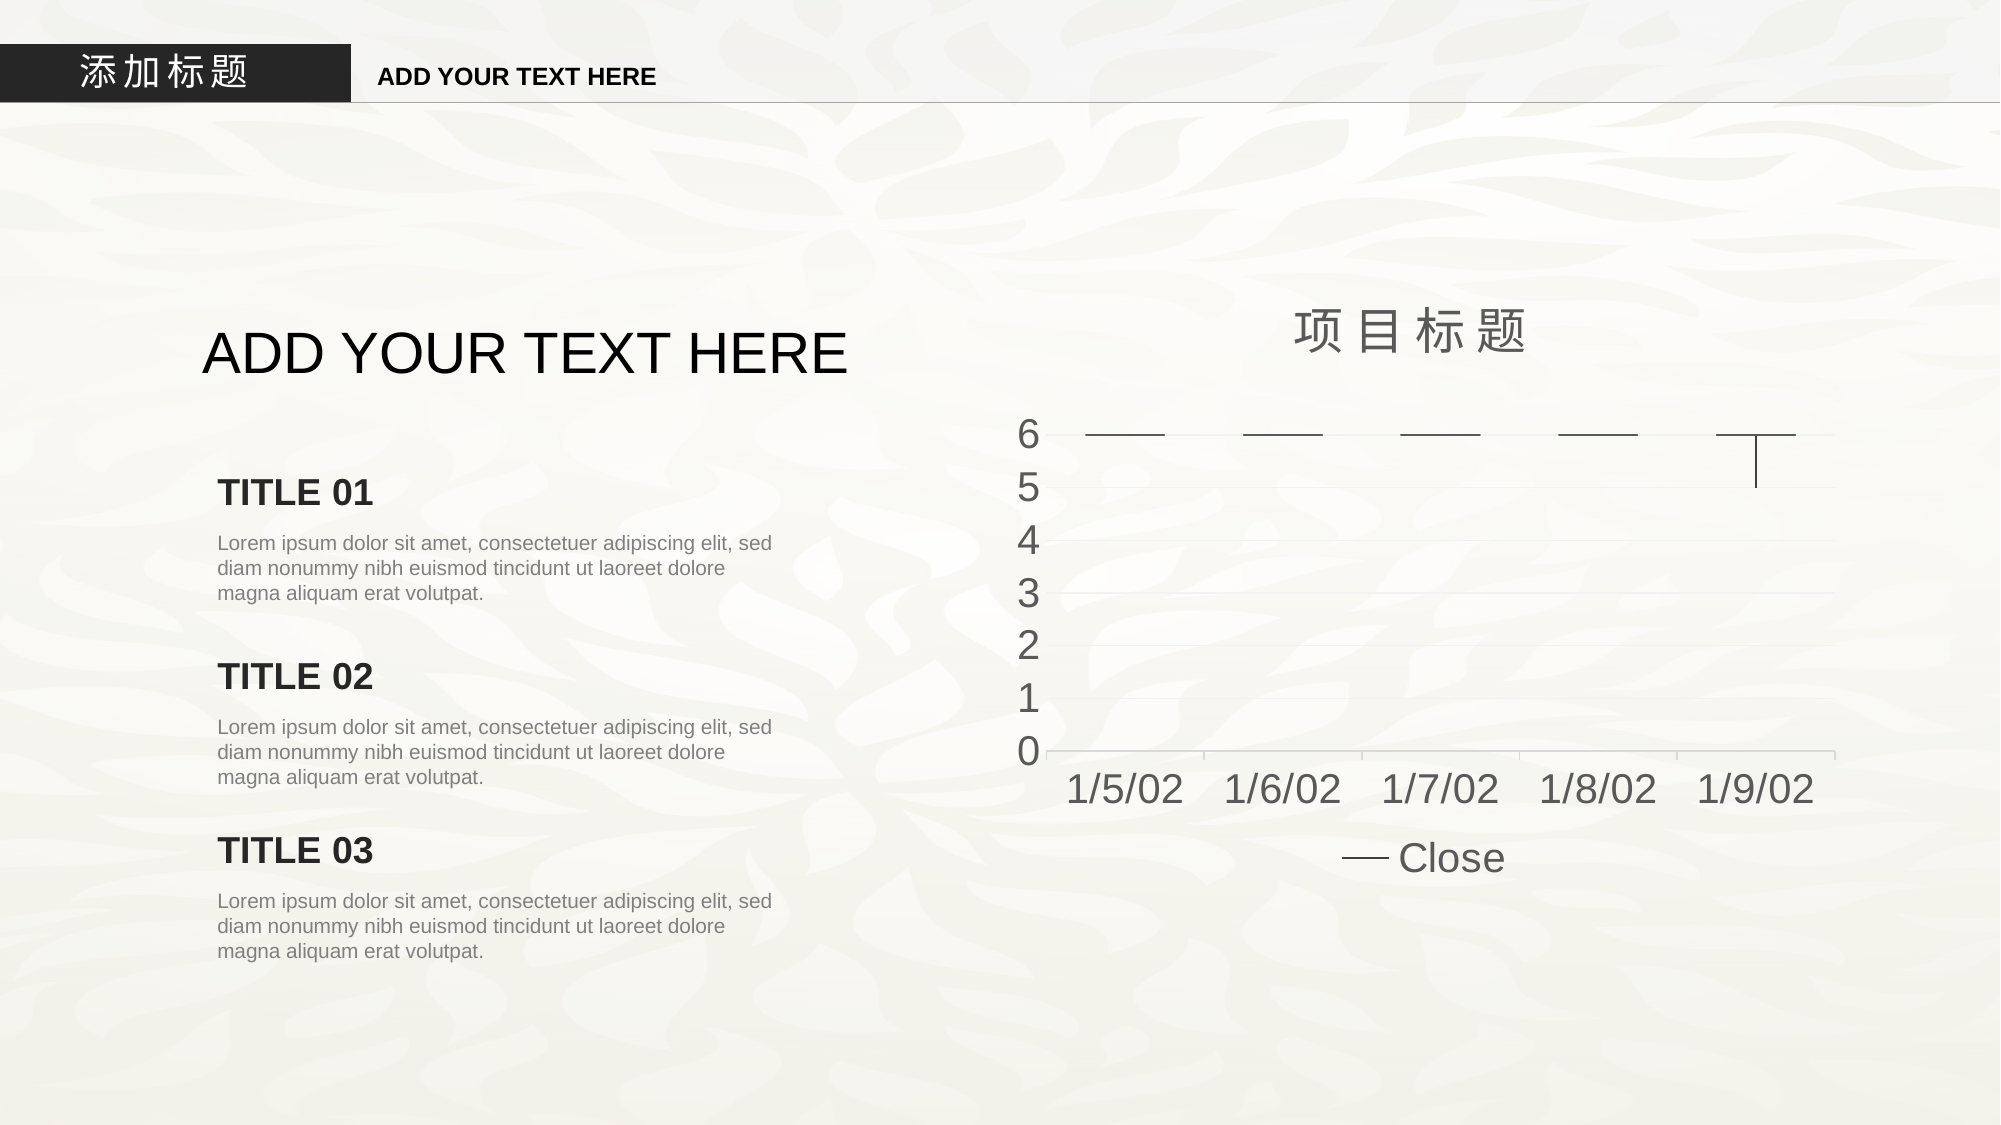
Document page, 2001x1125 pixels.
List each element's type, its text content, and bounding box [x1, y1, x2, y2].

chart [999, 276, 1852, 900]
text_box Lorem ipsum dolor sit amet, consectetuer adipiscing elit, sed diam nonummy nibh euismod tincidunt ut laoreet dolore magna aliquam erat volutpat. [202, 880, 792, 971]
text_box ADD YOUR TEXT HERE [362, 53, 824, 98]
text_box 添加标题 [65, 40, 308, 101]
text_box TITLE 02 [202, 644, 532, 705]
text_box TITLE 03 [202, 818, 532, 879]
text_box Lorem ipsum dolor sit amet, consectetuer adipiscing elit, sed diam nonummy nibh euismod tincidunt ut laoreet dolore magna aliquam erat volutpat. [202, 706, 792, 797]
text_box TITLE 01 [202, 460, 532, 521]
text_box ADD YOUR TEXT HERE [187, 308, 925, 393]
text_box Lorem ipsum dolor sit amet, consectetuer adipiscing elit, sed diam nonummy nibh euismod tincidunt ut laoreet dolore magna aliquam erat volutpat. [202, 522, 792, 612]
